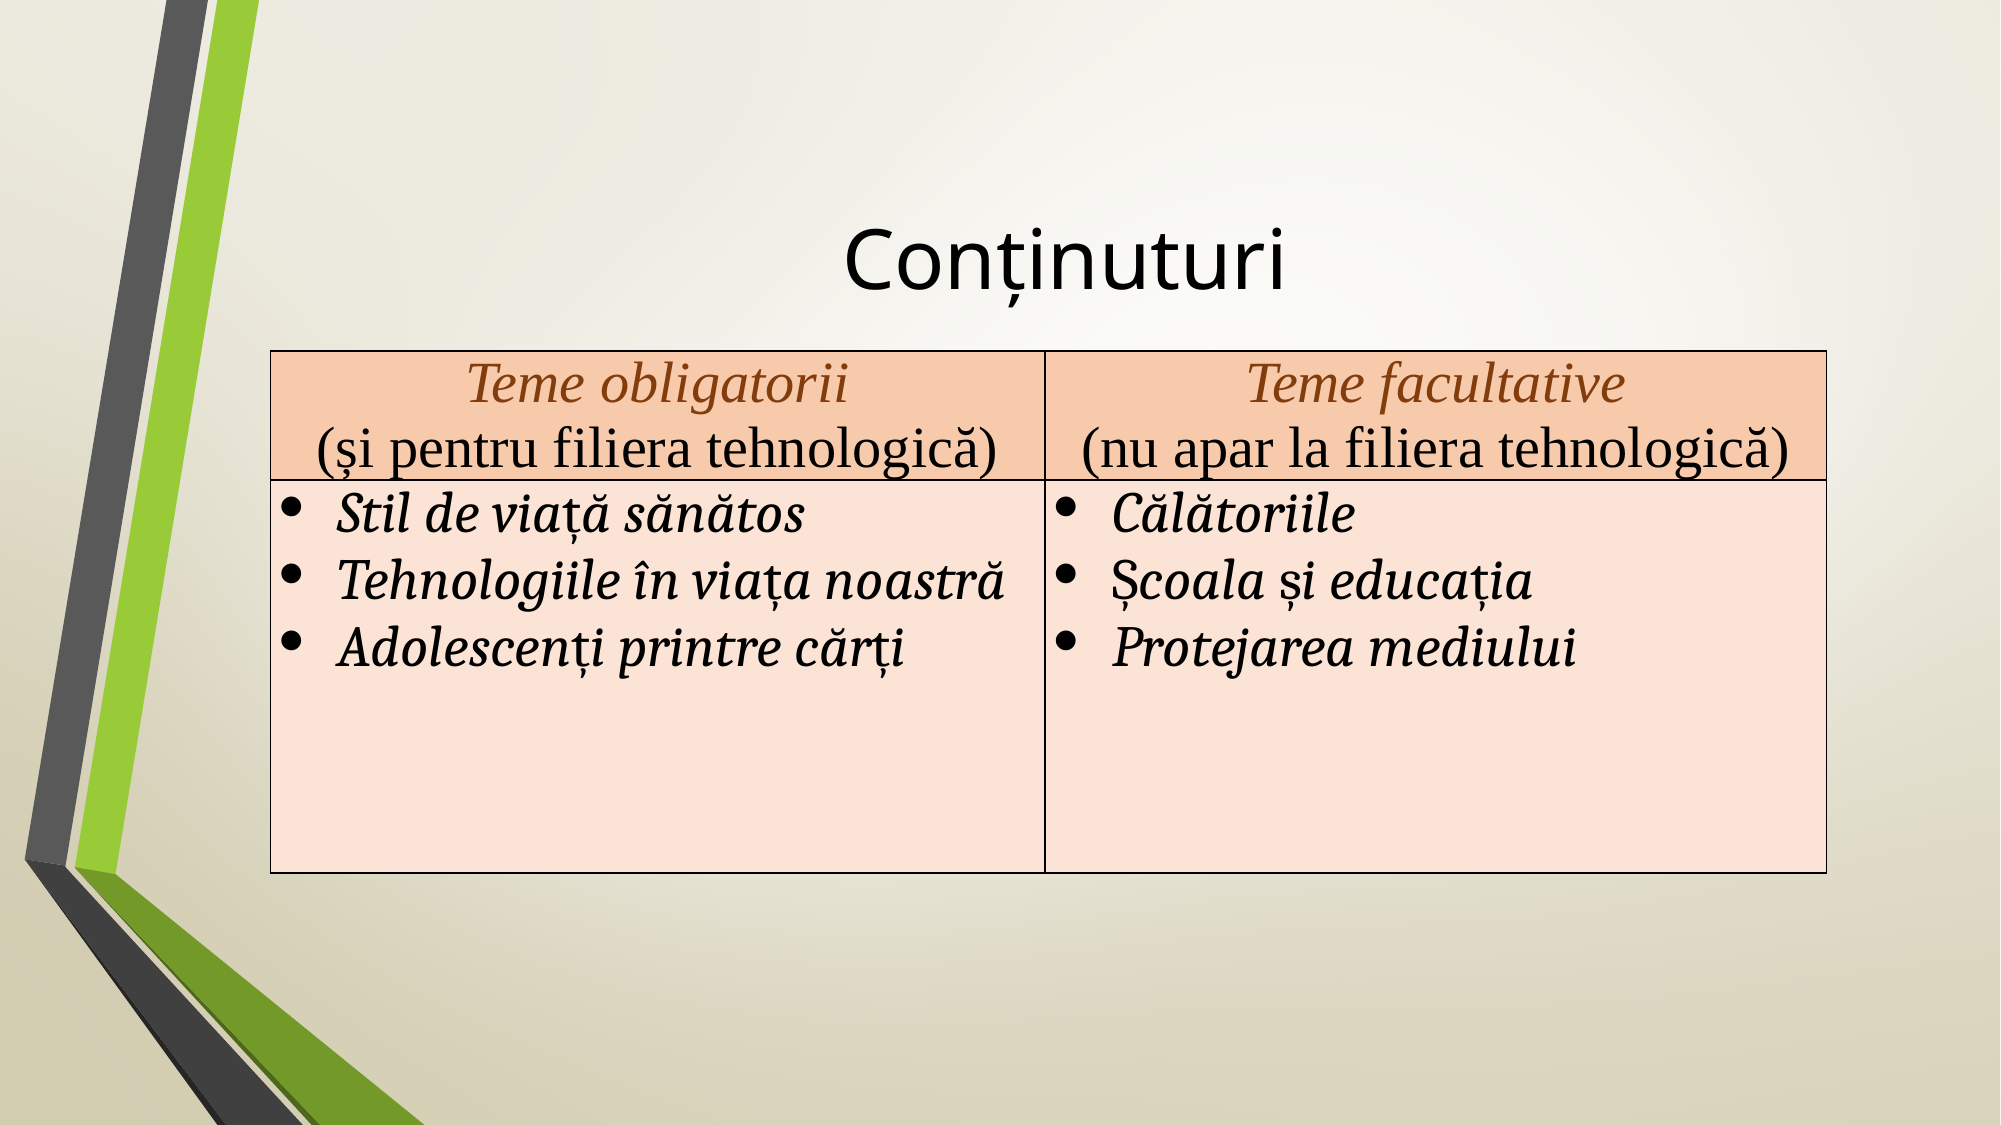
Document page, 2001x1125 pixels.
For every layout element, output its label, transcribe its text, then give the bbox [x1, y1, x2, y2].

title Conținuturi [243, 112, 1887, 400]
table_header Teme obligatorii (și pentru filiera tehnologică) [271, 352, 1044, 479]
table_cell Călătoriile Școala și educația Protejarea mediului [1046, 481, 1826, 872]
table_cell Stil de viață sănătos Tehnologiile în viața noastră Adolescenți printre cărți [271, 481, 1044, 872]
table_header Teme facultative (nu apar la filiera tehnologică) [1046, 352, 1826, 479]
